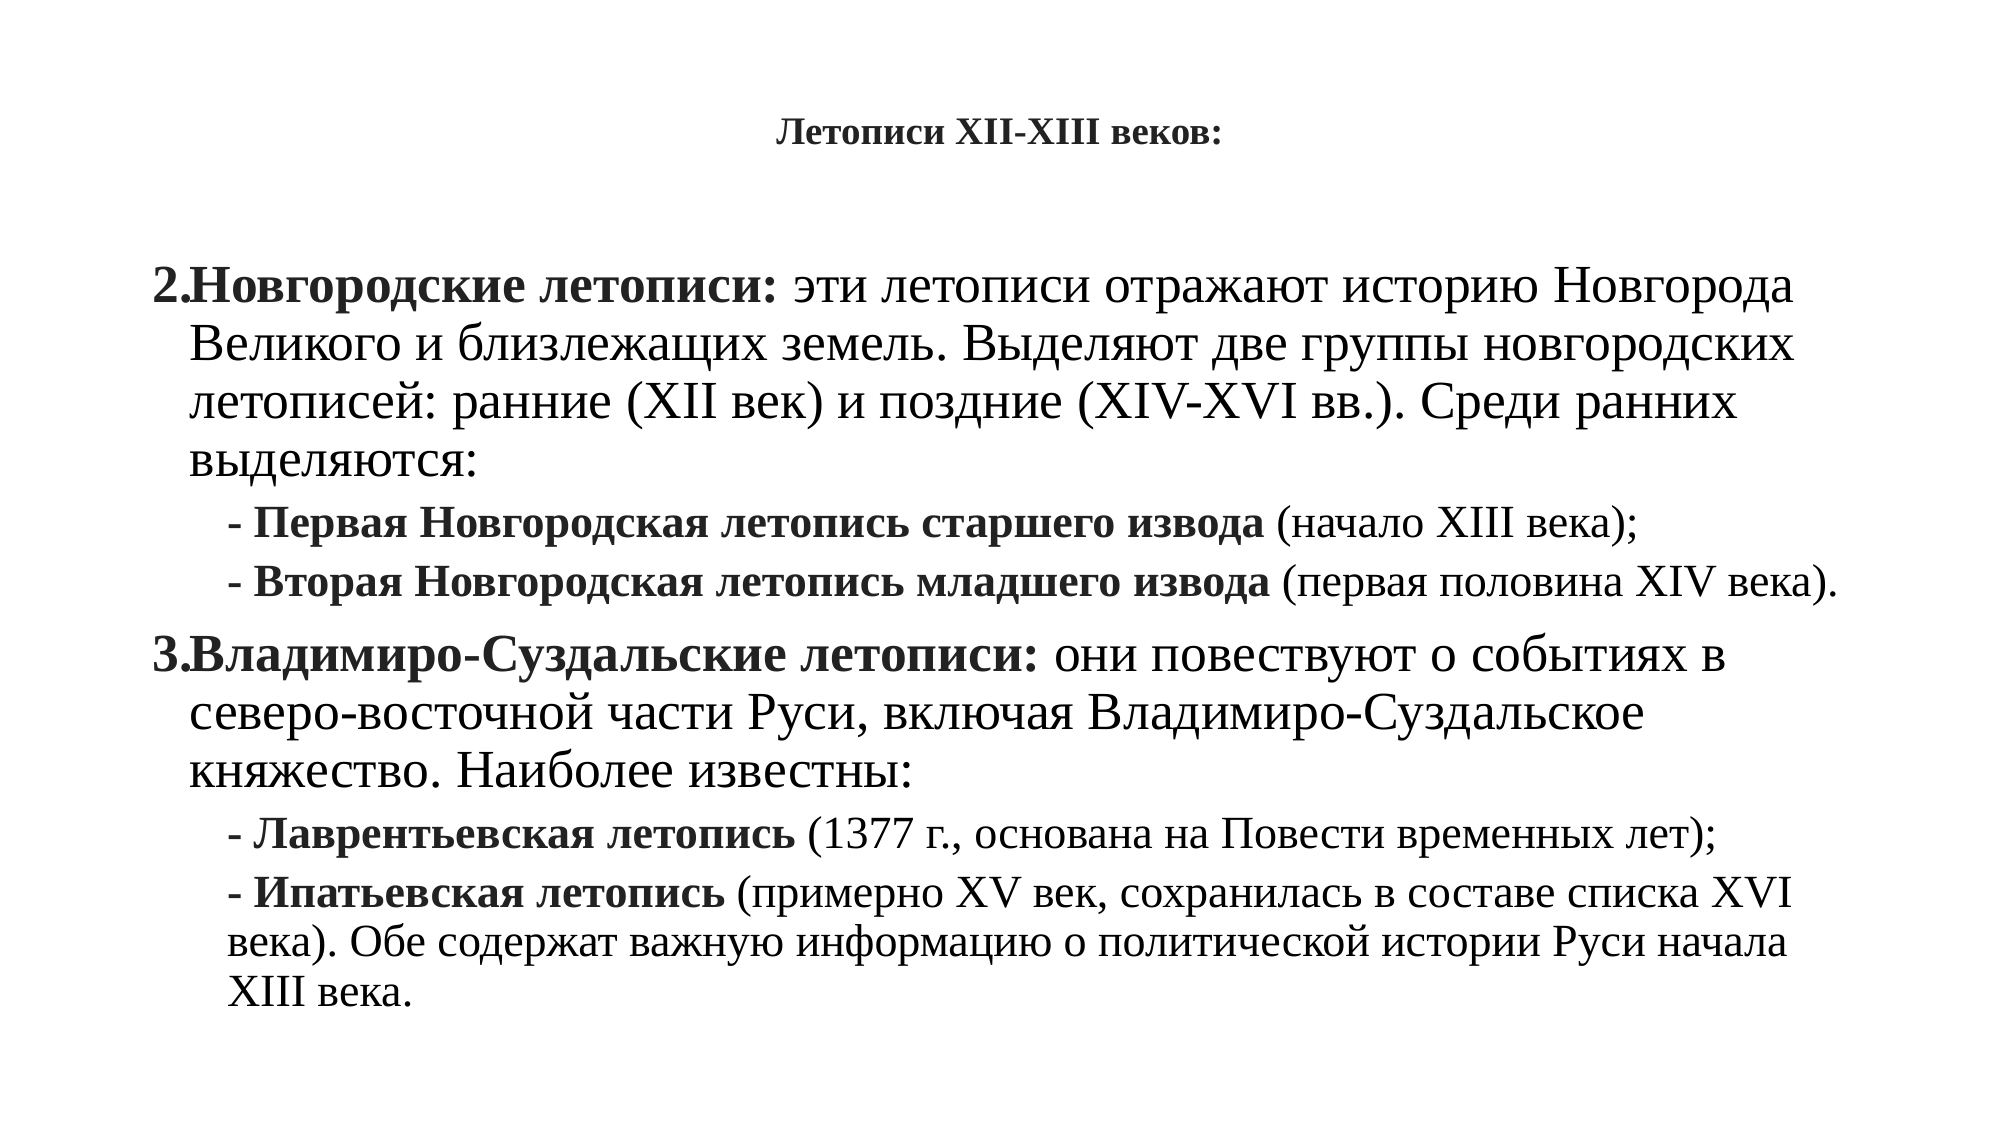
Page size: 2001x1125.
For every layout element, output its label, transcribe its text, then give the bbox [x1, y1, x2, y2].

title Летописи XII-XIII веков: [137, 59, 1863, 205]
list Новгородские летописи: эти летописи отражают историю Новгорода Великого и близлежащих земель. Выделяют две группы новгородских летописей: ранние (XII век) и поздние (XIV-XVI вв.). Среди ранних выделяются: - Первая Новгородская летопись старшего извода (начало XIII века); - Вторая Новгородская летопись младшего извода (первая половина XIV века). Владимиро-Суздальские летописи: они повествуют о событиях в северо-восточной части Руси, включая Владимиро-Суздальское княжество. Наиболее известны: - Лаврентьевская летопись (1377 г., основана на Повести временных лет); - Ипатьевская летопись (примерно XV век, сохранилась в составе списка XVI века). Обе содержат важную информацию о политической истории Руси начала XIII века. [137, 249, 1863, 1044]
